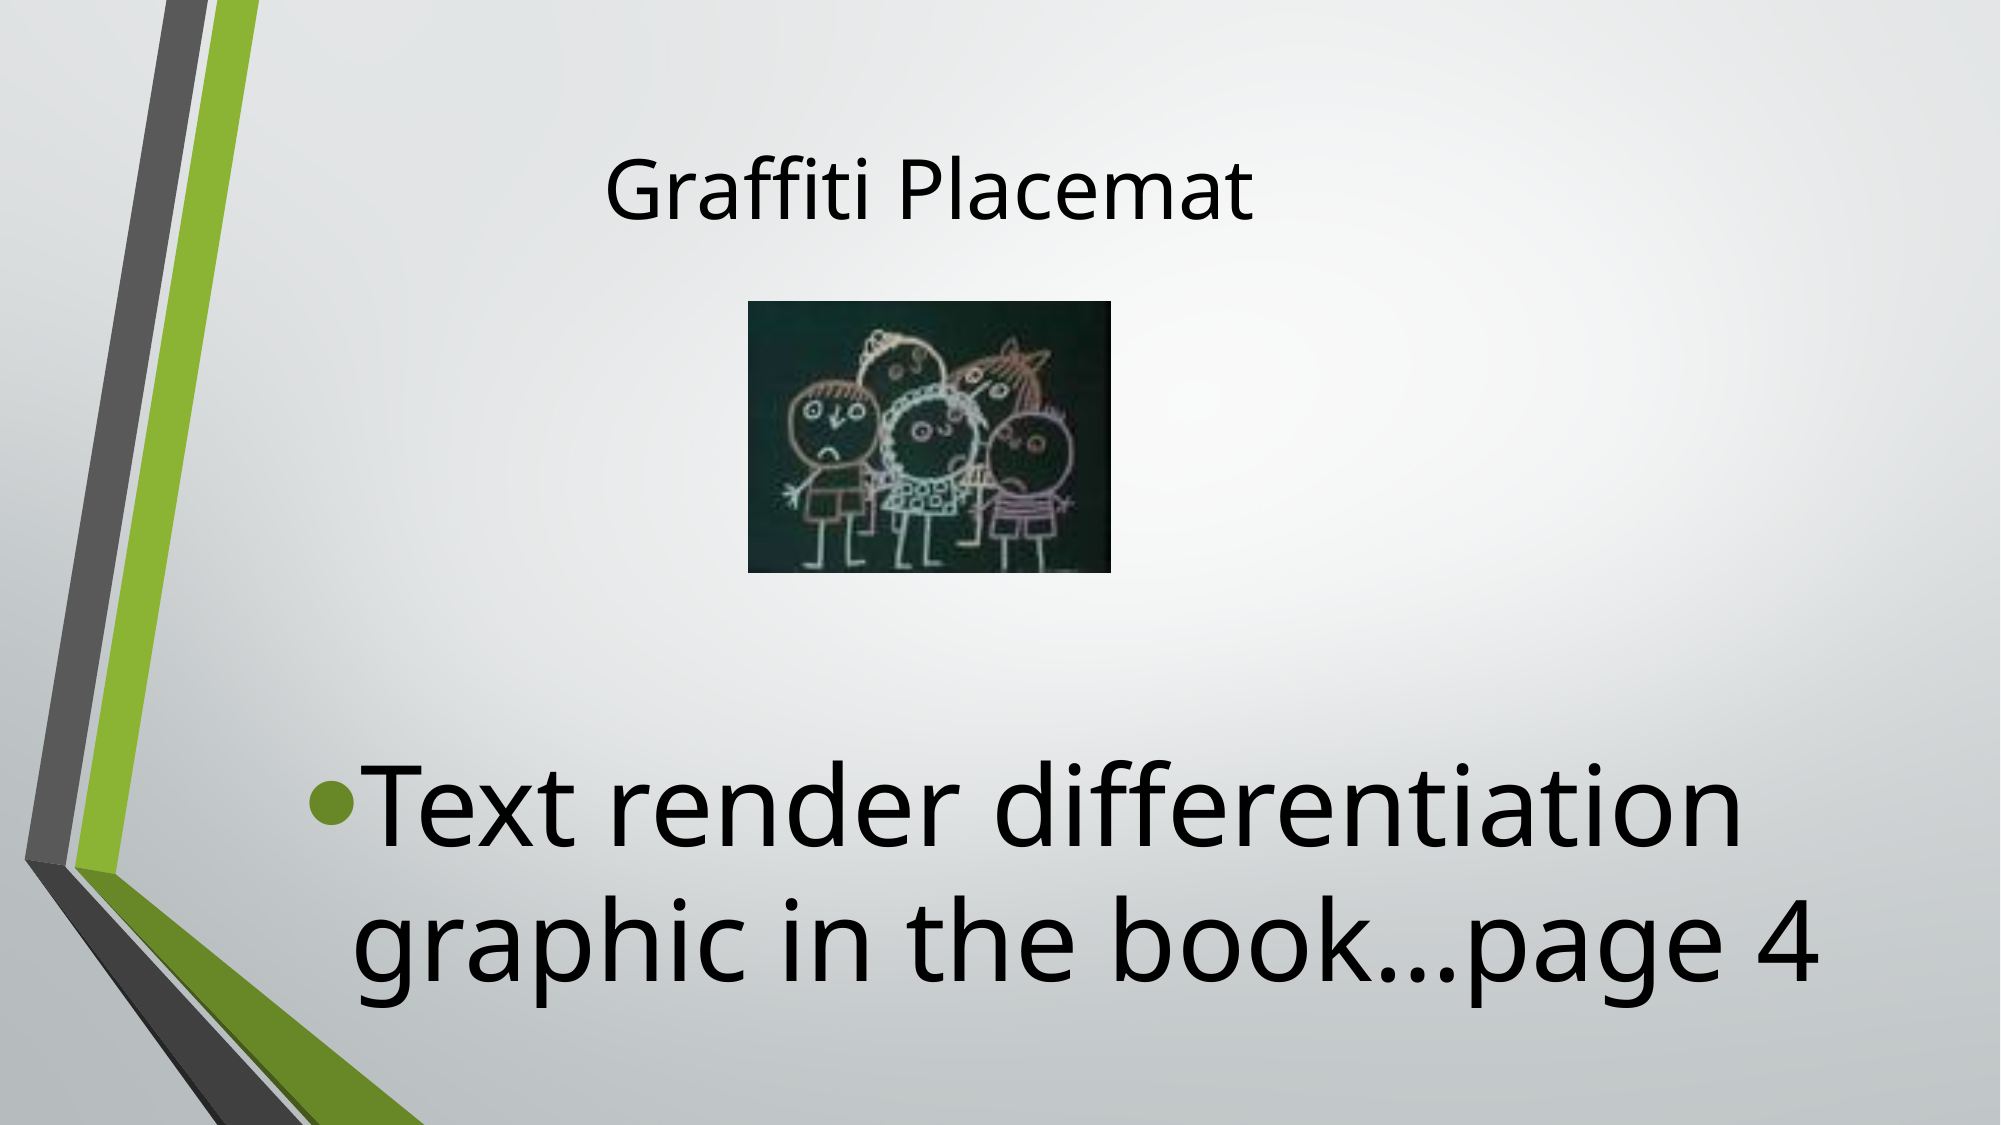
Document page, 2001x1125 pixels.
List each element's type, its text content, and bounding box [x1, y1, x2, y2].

list Text render differentiation graphic in the book…page 4 [288, 612, 1933, 1125]
picture [748, 301, 1111, 574]
title Graffiti Placemat [107, 42, 1752, 330]
